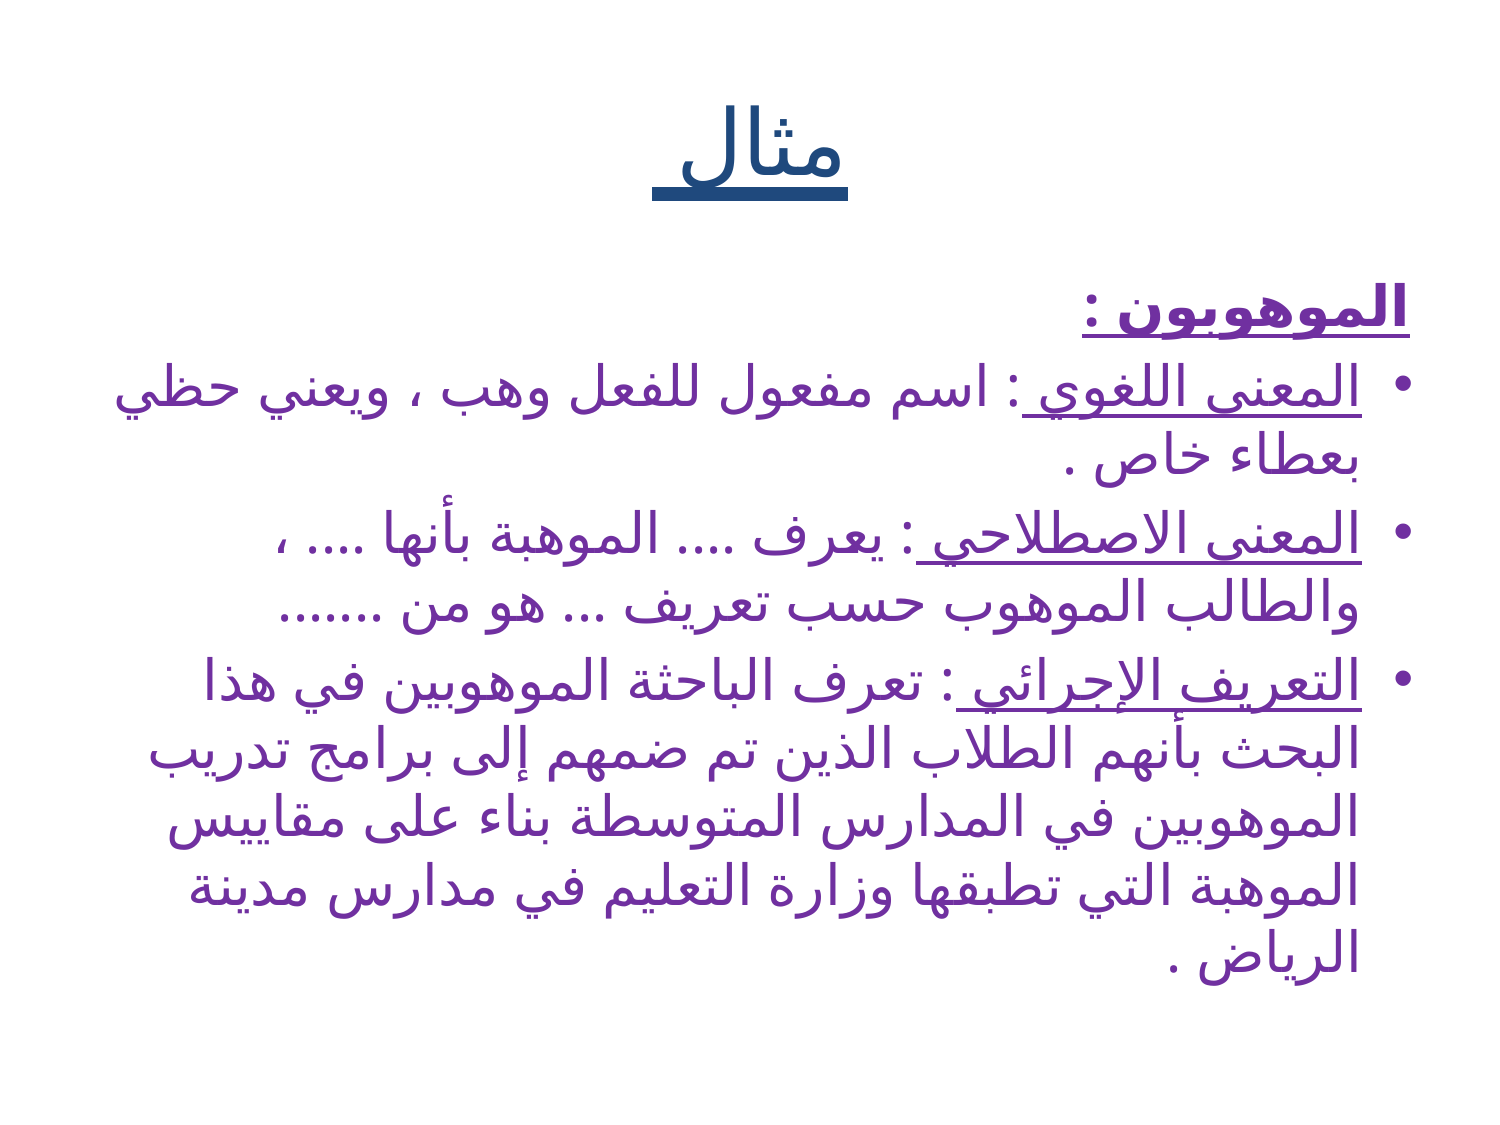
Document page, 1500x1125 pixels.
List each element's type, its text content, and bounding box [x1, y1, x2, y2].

list الموهوبون : المعنى اللغوي : اسم مفعول للفعل وهب ، ويعني حظي بعطاء خاص . المعنى الاصطلاحي : يعرف .... الموهبة بأنها .... ، والطالب الموهوب حسب تعريف ... هو من ....... التعريف الإجرائي : تعرف الباحثة الموهوبين في هذا البحث بأنهم الطلاب الذين تم ضمهم إلى برامج تدريب الموهوبين في المدارس المتوسطة بناء على مقاييس الموهبة التي تطبقها وزارة التعليم في مدارس مدينة الرياض . [75, 262, 1425, 1005]
title مثال [75, 45, 1425, 233]
